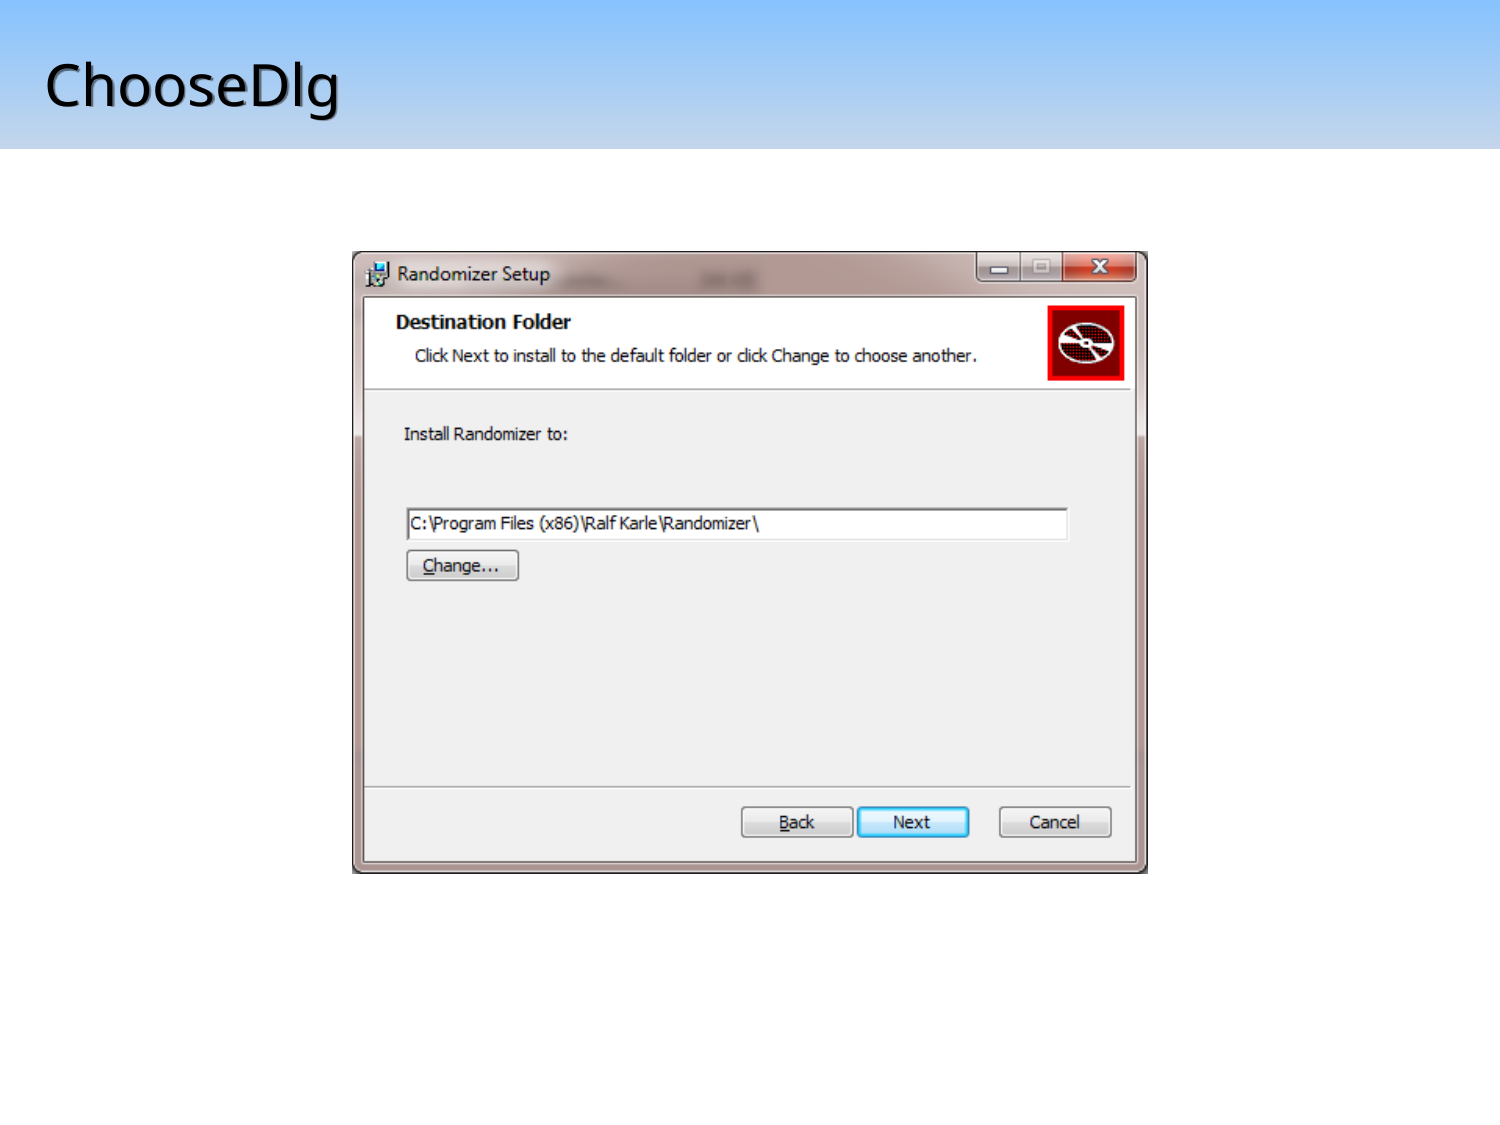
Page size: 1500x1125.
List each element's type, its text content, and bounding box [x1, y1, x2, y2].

picture [352, 251, 1148, 874]
title ChooseDlg [29, 29, 1471, 138]
